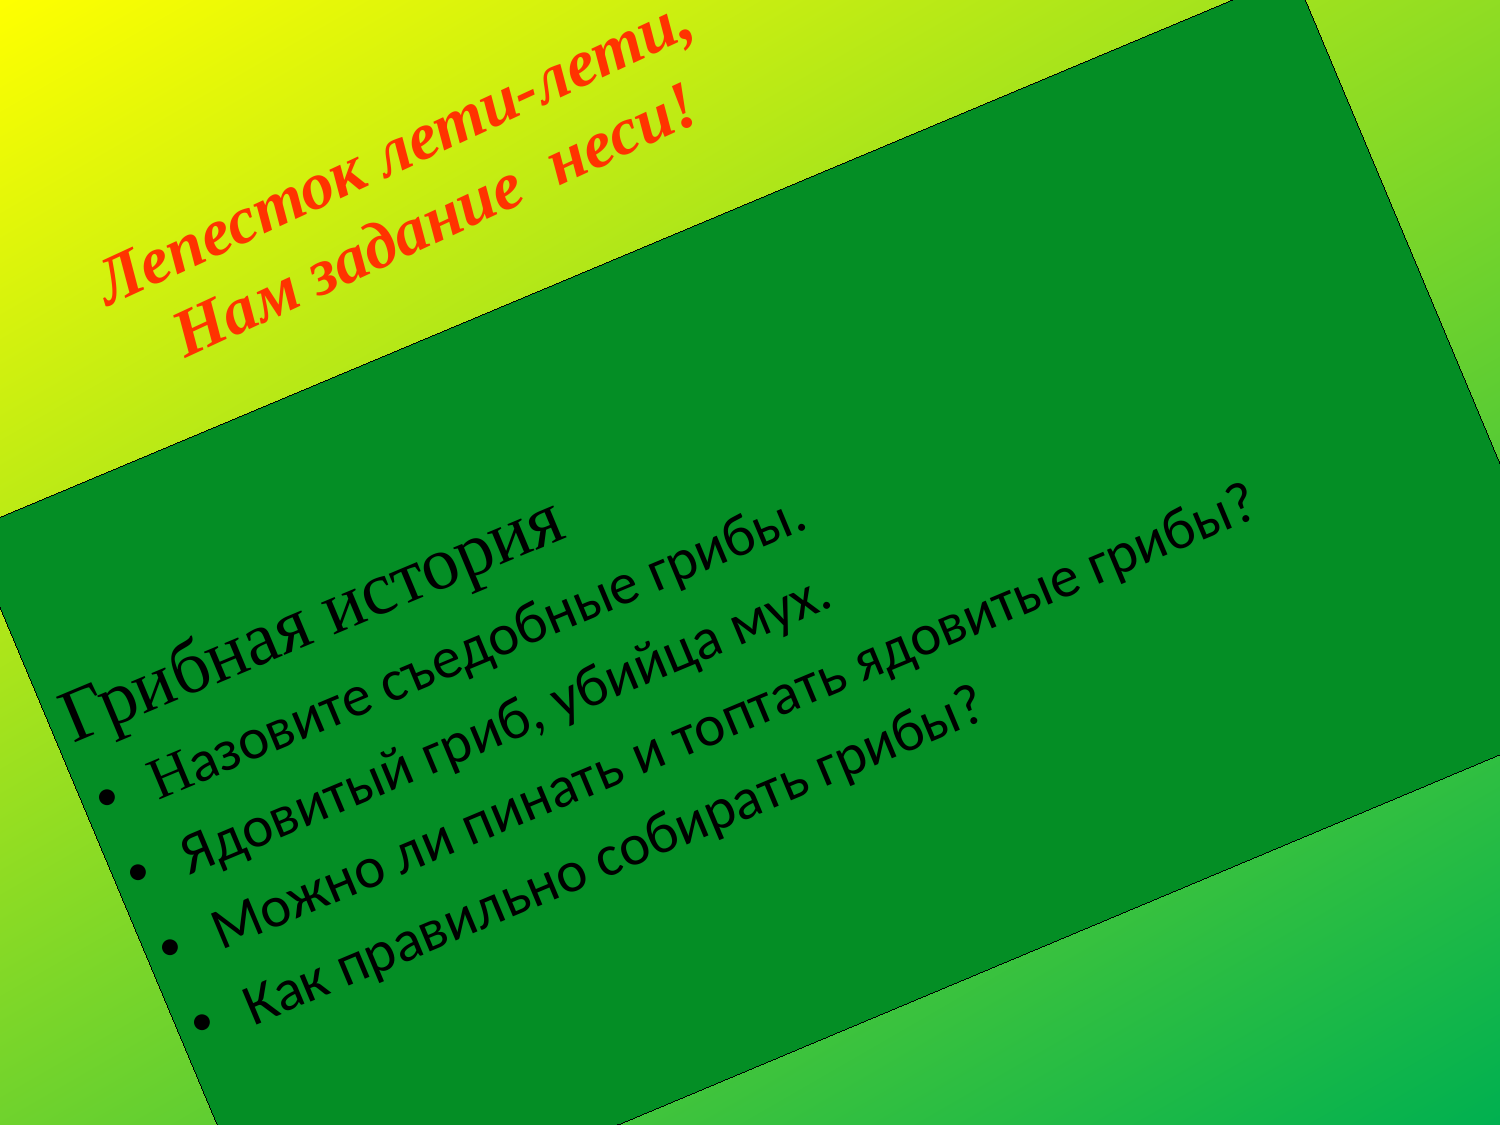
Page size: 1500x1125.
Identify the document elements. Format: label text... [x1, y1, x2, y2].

list Грибная история Назовите съедобные грибы. Ядовитый гриб, убийца мух. Можно ли пинать и топтать ядовитые грибы? Как правильно собирать грибы? [0, 0, 1500, 1125]
title Лепесток лети-лети, Нам задание неси! [0, 0, 918, 502]
